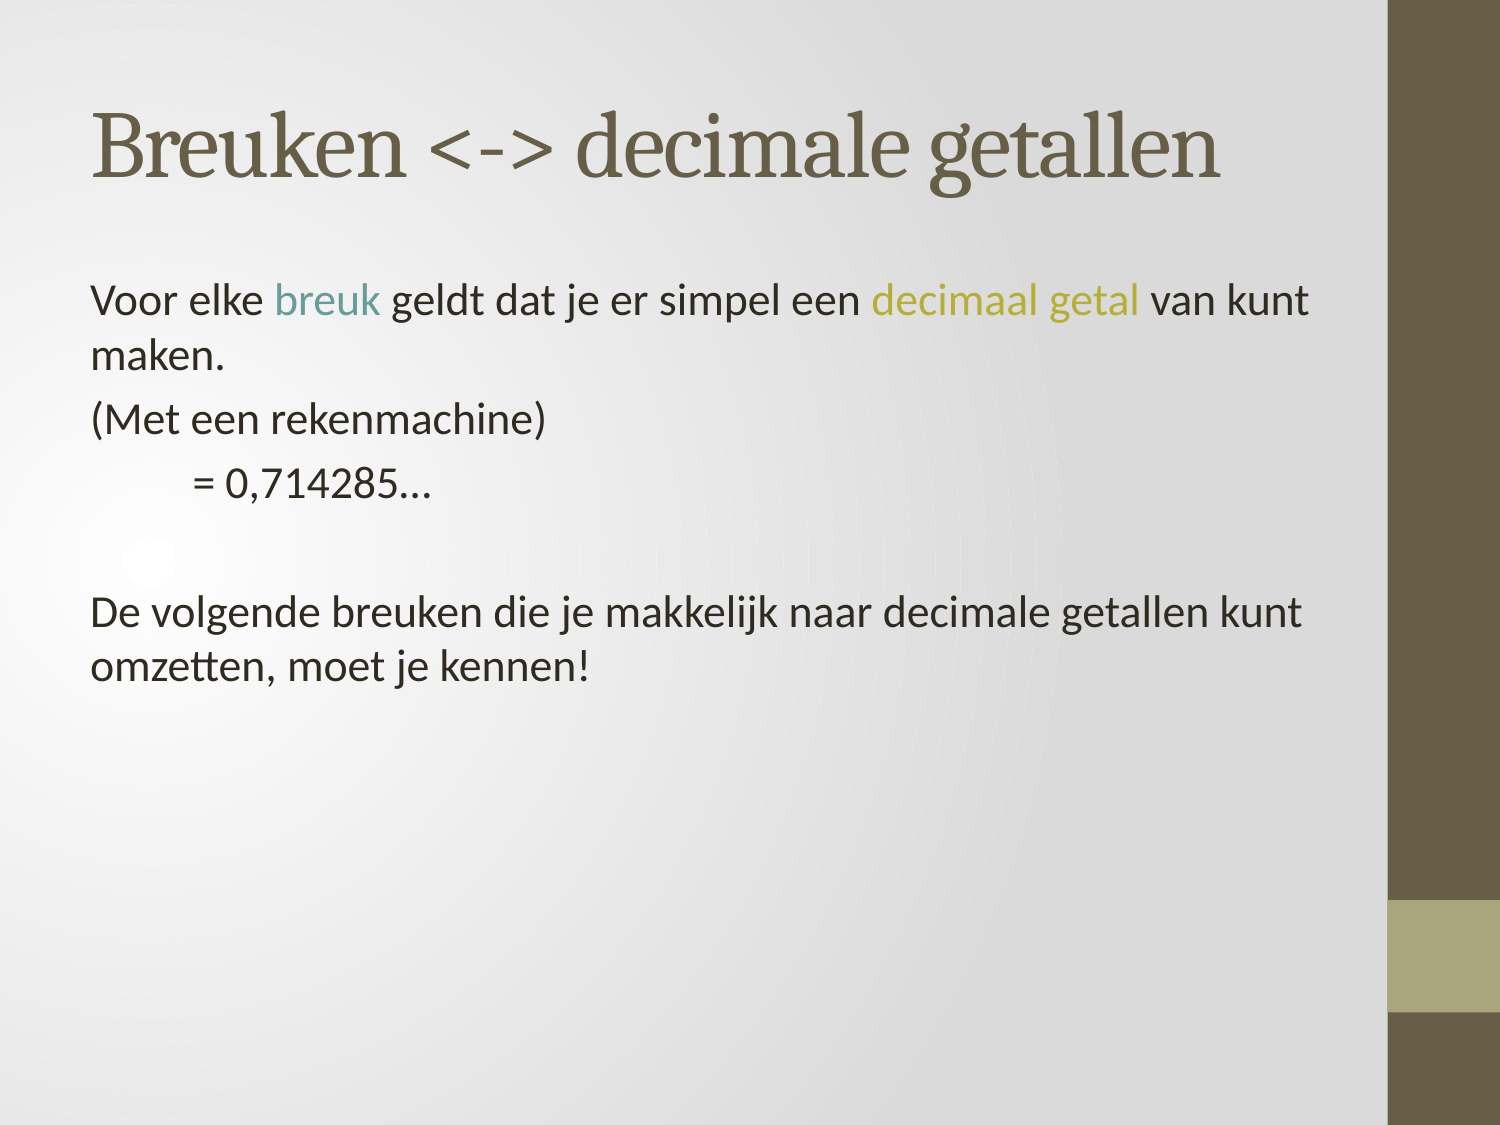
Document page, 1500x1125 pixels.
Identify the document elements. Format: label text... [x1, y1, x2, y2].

title Breuken <-> decimale getallen [75, 45, 1325, 233]
